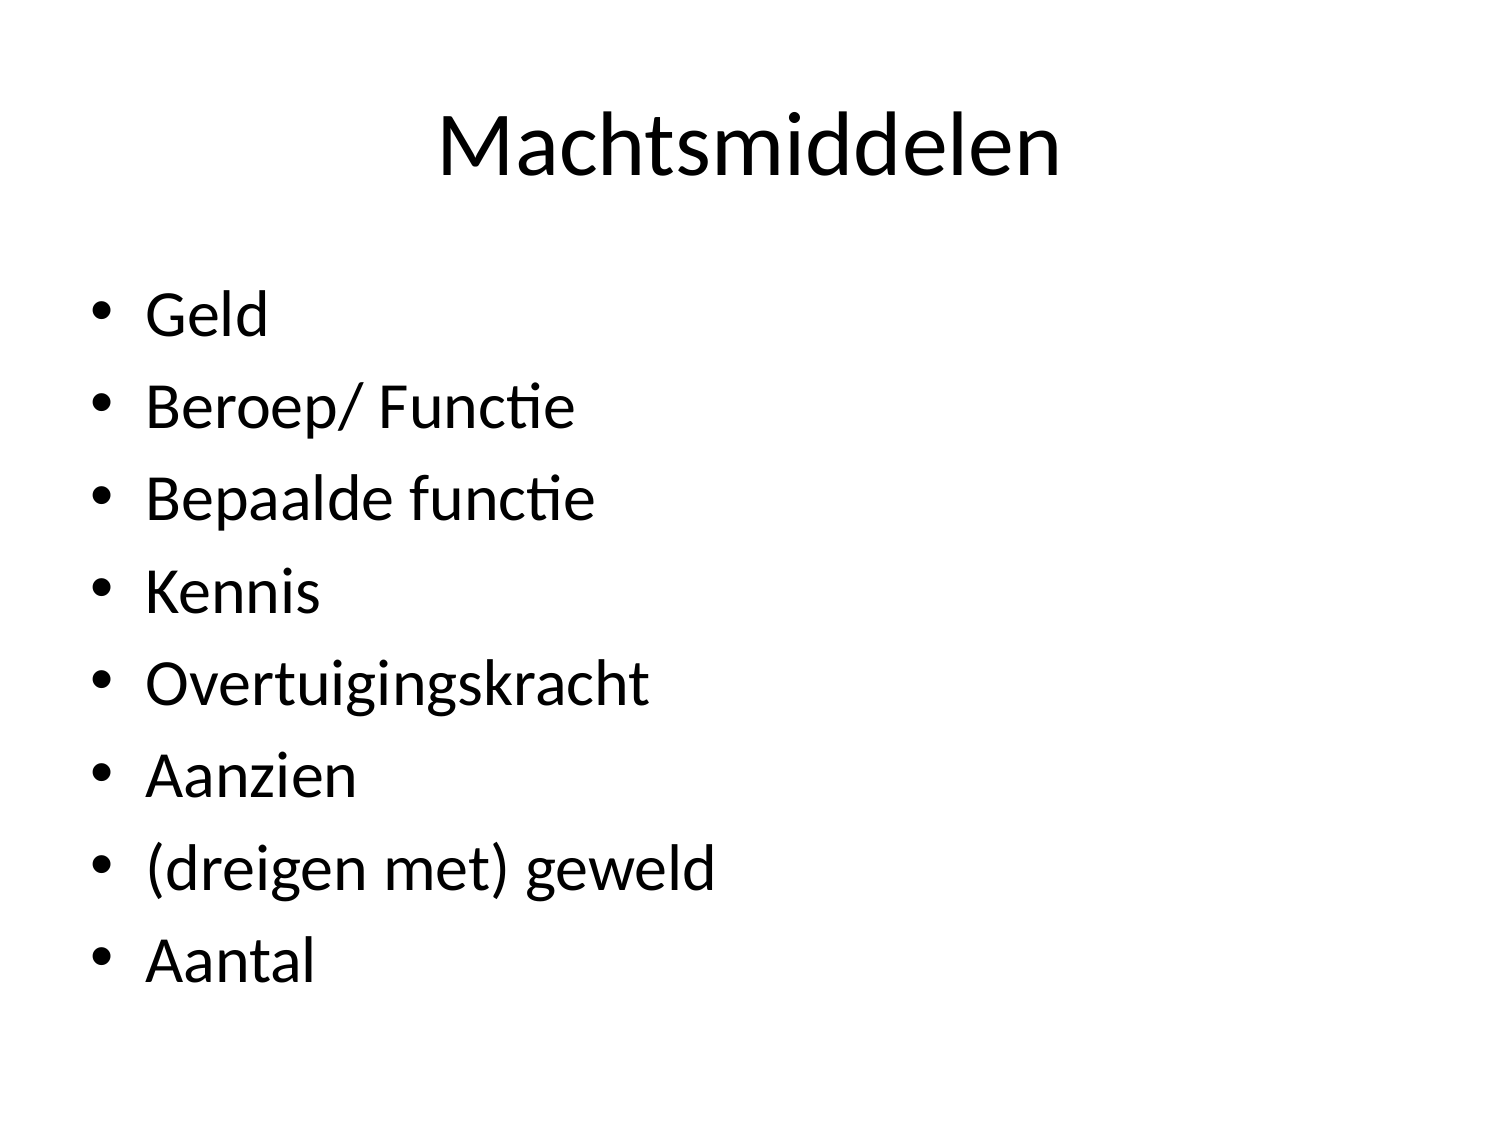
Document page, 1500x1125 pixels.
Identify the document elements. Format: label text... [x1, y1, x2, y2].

list Geld Beroep/ Functie Bepaalde functie Kennis Overtuigingskracht Aanzien (dreigen met) geweld Aantal [75, 262, 1425, 1005]
title Machtsmiddelen [75, 45, 1425, 233]
